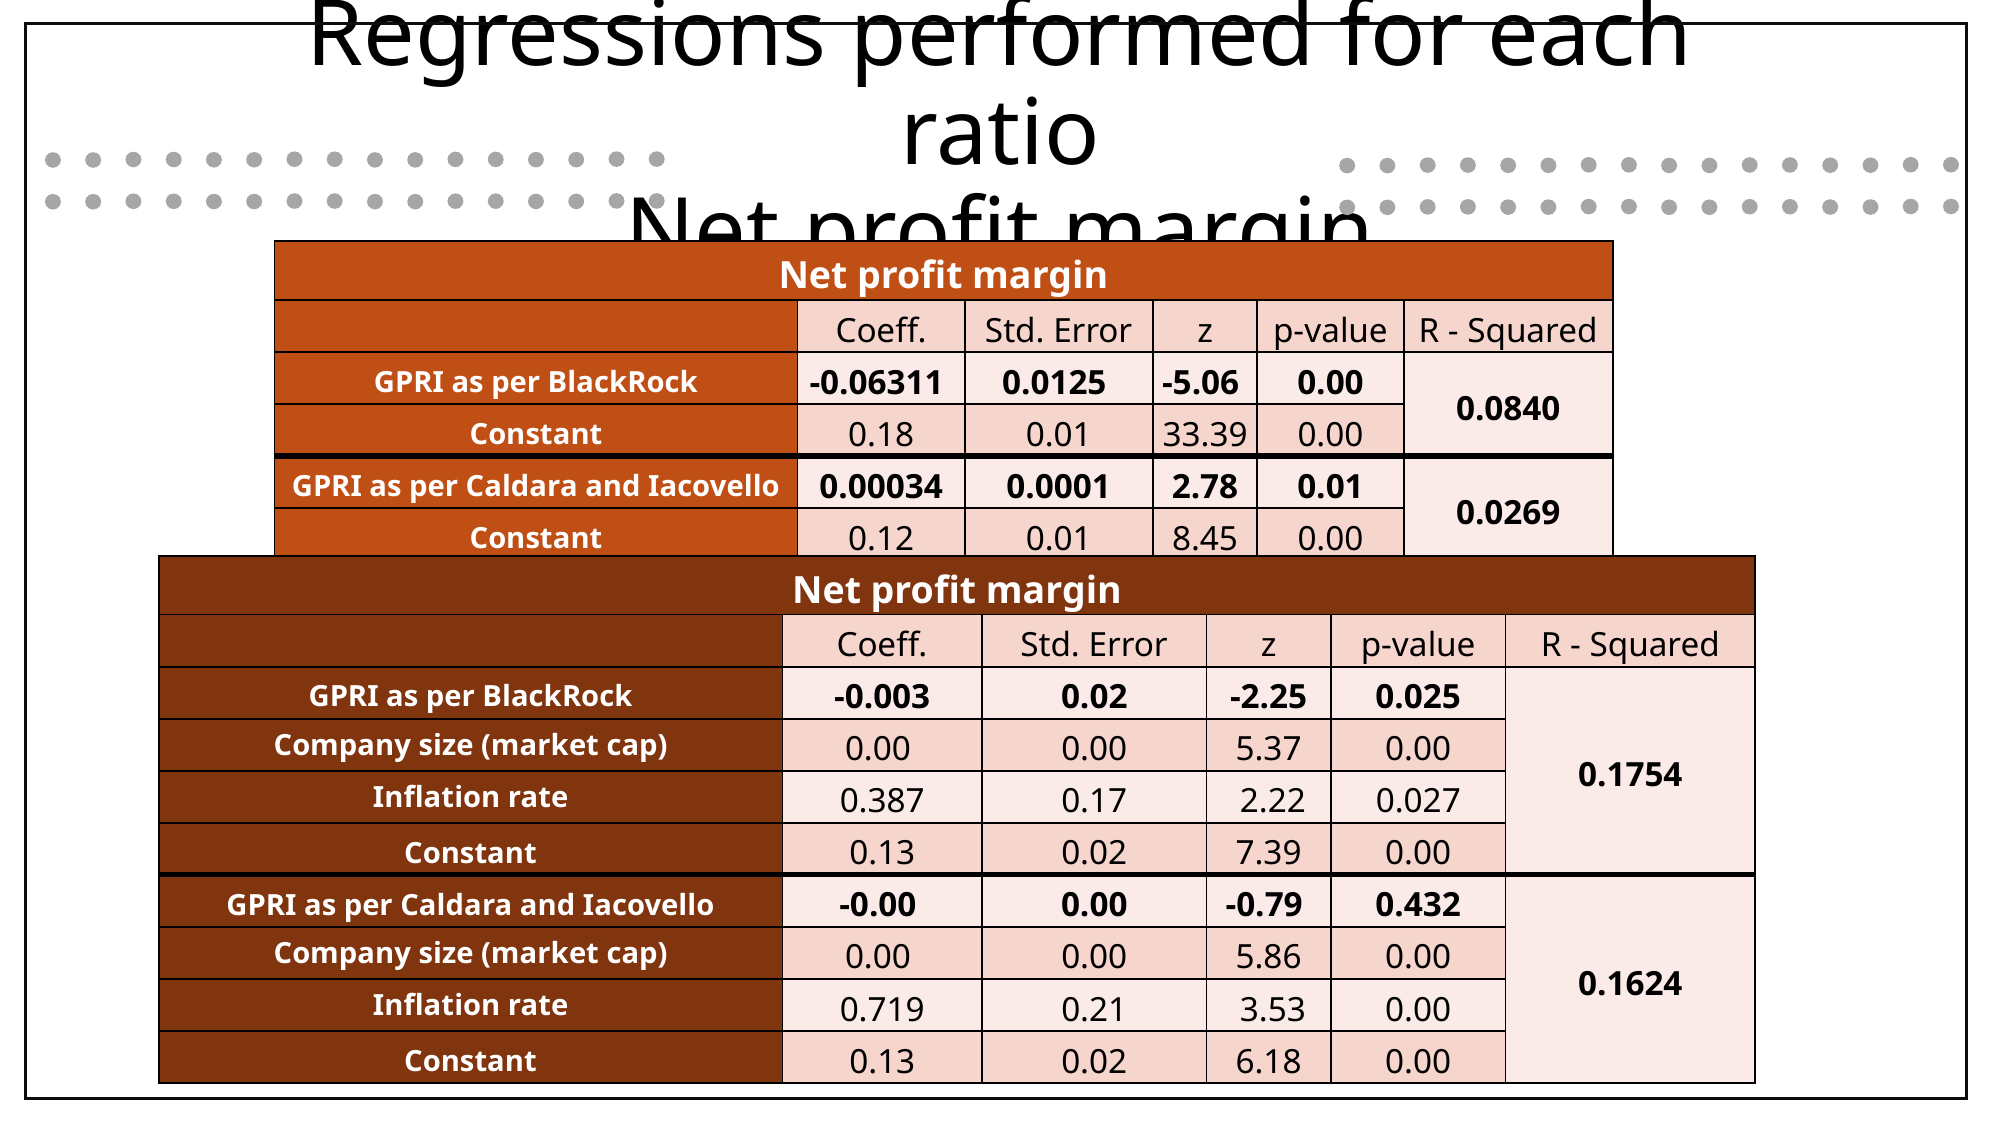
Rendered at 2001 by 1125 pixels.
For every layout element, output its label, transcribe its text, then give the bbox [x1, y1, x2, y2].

table_cell Company size (market cap) [160, 928, 782, 978]
table_cell 0.1754 [1506, 668, 1754, 872]
table_cell 0.12 [798, 509, 964, 555]
table_cell 0.00 [783, 720, 981, 770]
table_cell 0.387 [783, 772, 981, 822]
table_cell 6.18 [1207, 1032, 1330, 1082]
table_cell 0.21 [983, 980, 1206, 1030]
table_cell 0.00 [1332, 980, 1505, 1030]
table_cell GPRI as per BlackRock [275, 353, 797, 403]
table_cell -2.25 [1207, 668, 1330, 718]
table_cell -0.00 [783, 877, 981, 926]
table_cell p-value [1258, 301, 1403, 351]
table_cell 0.1624 [1506, 877, 1754, 1082]
table_cell z [1154, 301, 1256, 351]
table_cell 0.00034 [798, 459, 964, 507]
table_cell 0.00 [783, 928, 981, 978]
table_cell 0.432 [1332, 877, 1505, 926]
table_cell 0.025 [1332, 668, 1505, 718]
table_cell -0.003 [783, 668, 981, 718]
table_cell Constant [275, 405, 797, 453]
table_cell 0.13 [783, 824, 981, 872]
table_cell 0.00 [1332, 824, 1505, 872]
table_cell 0.02 [983, 1032, 1206, 1082]
table_cell 0.00 [1332, 928, 1505, 978]
table_cell -0.06311 [798, 353, 964, 403]
table_cell Inflation rate [160, 772, 782, 822]
table_cell GPRI as per Caldara and Iacovello [275, 459, 797, 507]
table_cell 0.00 [1258, 405, 1403, 453]
table_cell 0.01 [1258, 459, 1403, 507]
table_cell 0.00 [983, 928, 1206, 978]
table_cell Constant [275, 509, 797, 555]
table_cell 33.39 [1154, 405, 1256, 453]
table_cell z [1207, 615, 1330, 666]
table_cell Inflation rate [160, 980, 782, 1030]
table_cell GPRI as per Caldara and Iacovello [160, 877, 782, 926]
table_cell 0.00 [983, 877, 1206, 926]
table_cell Coeff. [783, 615, 981, 666]
table_cell 0.02 [983, 824, 1206, 872]
table_cell GPRI as per BlackRock [160, 668, 782, 718]
table_cell 0.00 [1332, 1032, 1505, 1082]
table_cell 0.17 [983, 772, 1206, 822]
table_cell 8.45 [1154, 509, 1256, 555]
text_box [24, 22, 1968, 1100]
table_cell 2.78 [1154, 459, 1256, 507]
table_cell 0.00 [1258, 353, 1403, 403]
table_cell Constant [160, 824, 782, 872]
table_cell 0.02 [983, 668, 1206, 718]
table_cell Std. Error [983, 615, 1206, 666]
table_header Net profit margin [275, 242, 1612, 299]
table_cell 0.027 [1332, 772, 1505, 822]
table_cell Constant [160, 1032, 782, 1082]
table_cell 0.01 [966, 509, 1152, 555]
table_cell Company size (market cap) [160, 720, 782, 770]
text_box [44, 150, 666, 211]
table_cell 0.0840 [1405, 353, 1612, 453]
table_cell 5.86 [1207, 928, 1330, 978]
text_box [1338, 156, 1960, 216]
table_cell [160, 615, 782, 666]
table_cell 2.22 [1207, 772, 1330, 822]
table_cell -5.06 [1154, 353, 1256, 403]
table_cell 3.53 [1207, 980, 1330, 1030]
table_cell R - Squared [1506, 615, 1754, 666]
table_cell Std. Error [966, 301, 1152, 351]
table_cell 0.18 [798, 405, 964, 453]
table_cell 0.00 [1332, 720, 1505, 770]
table_cell 7.39 [1207, 824, 1330, 872]
table_cell [275, 301, 797, 351]
table_cell 0.0269 [1405, 459, 1612, 555]
table_cell 0.0125 [966, 353, 1152, 403]
table_cell 0.13 [783, 1032, 981, 1082]
table_header Net profit margin [160, 557, 1754, 614]
table_cell p-value [1332, 615, 1505, 666]
table_cell R - Squared [1405, 301, 1612, 351]
table_cell 5.37 [1207, 720, 1330, 770]
table_cell 0.0001 [966, 459, 1152, 507]
table_cell 0.00 [1258, 509, 1403, 555]
table_cell -0.79 [1207, 877, 1330, 926]
table_cell 0.00 [983, 720, 1206, 770]
table_cell Coeff. [798, 301, 964, 351]
table_cell 0.719 [783, 980, 981, 1030]
table_cell 0.01 [966, 405, 1152, 453]
